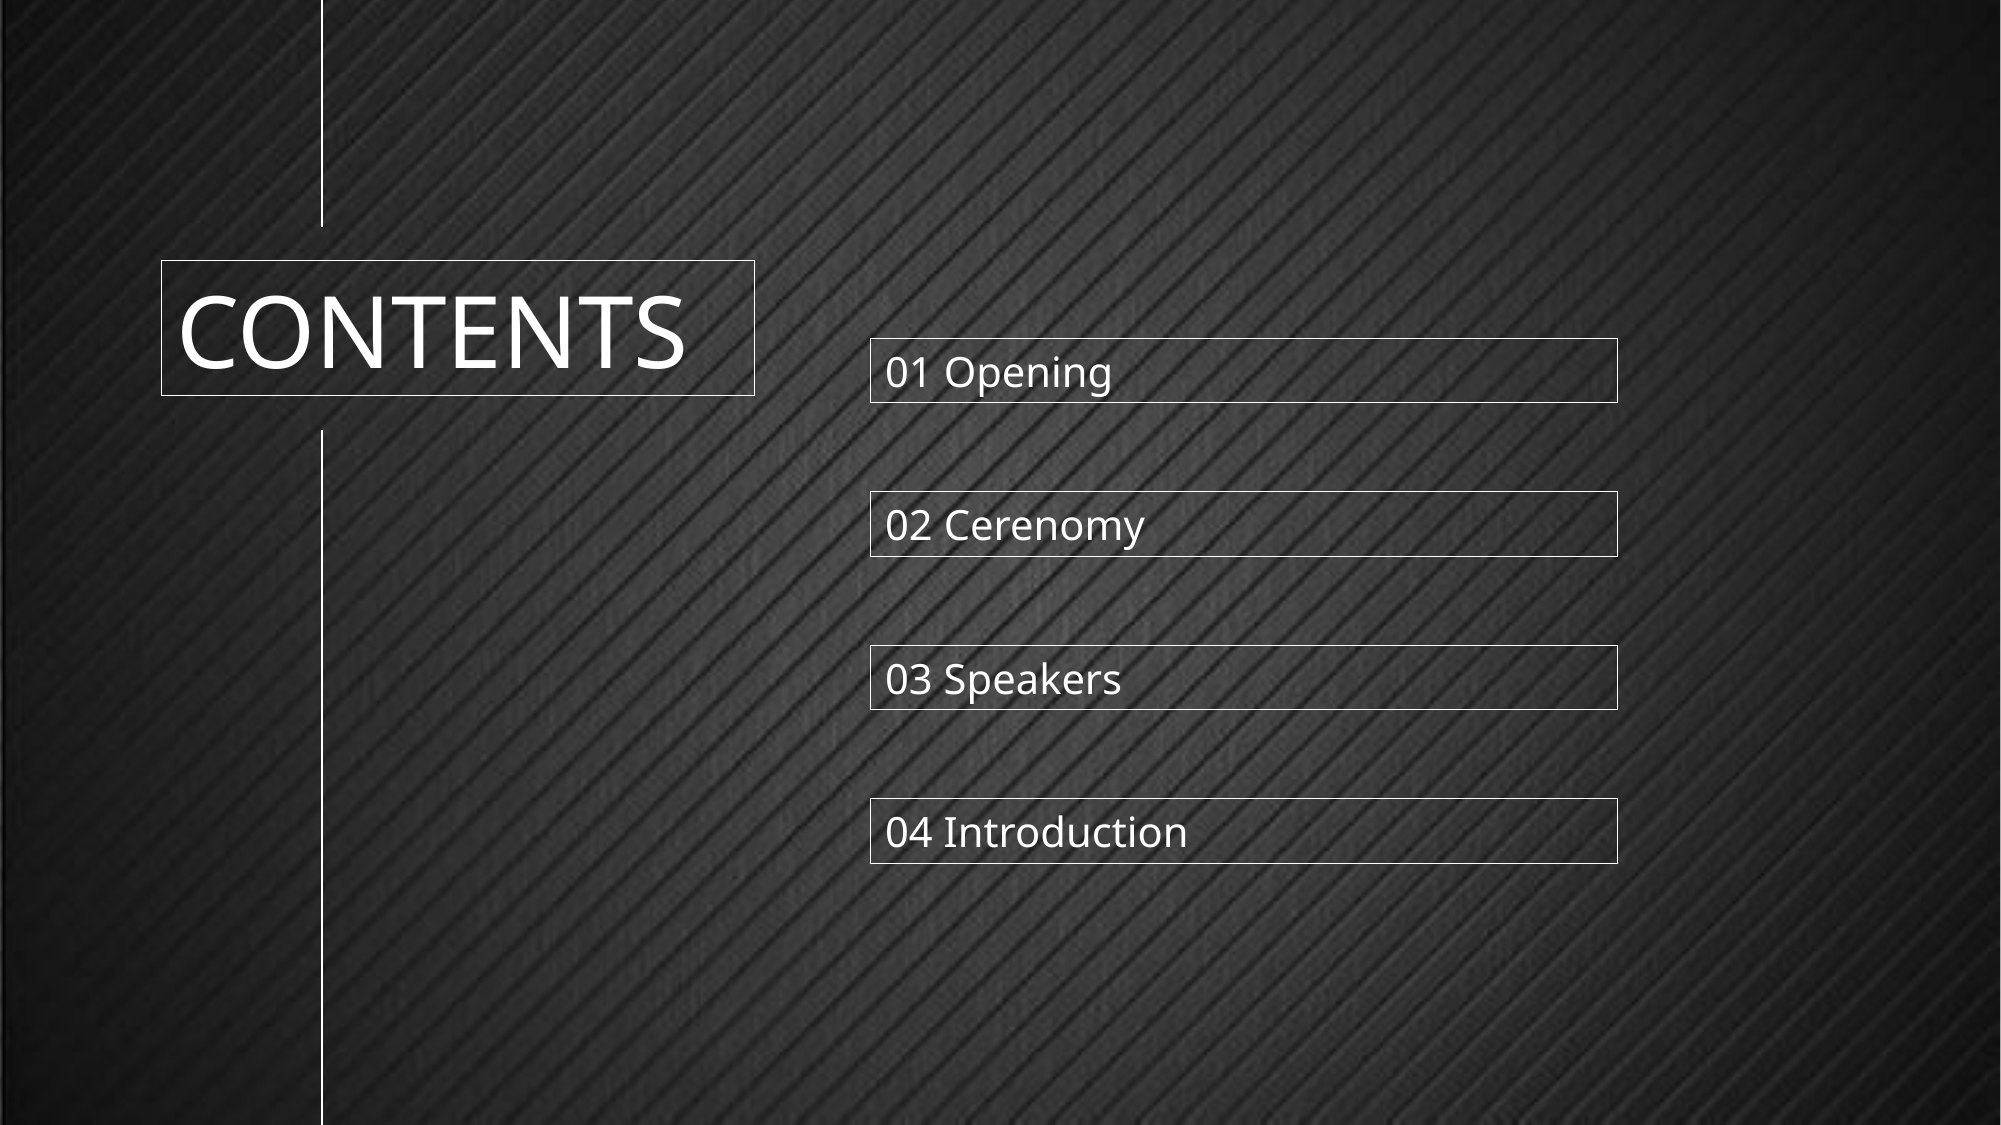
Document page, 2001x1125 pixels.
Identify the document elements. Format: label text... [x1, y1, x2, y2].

text_box 01 Opening [870, 338, 1618, 403]
text_box 03 Speakers [870, 645, 1618, 710]
text_box CONTENTS [161, 260, 755, 396]
text_box 04 Introduction [870, 798, 1618, 864]
picture [0, 0, 2001, 1125]
text_box 02 Cerenomy [870, 491, 1618, 557]
